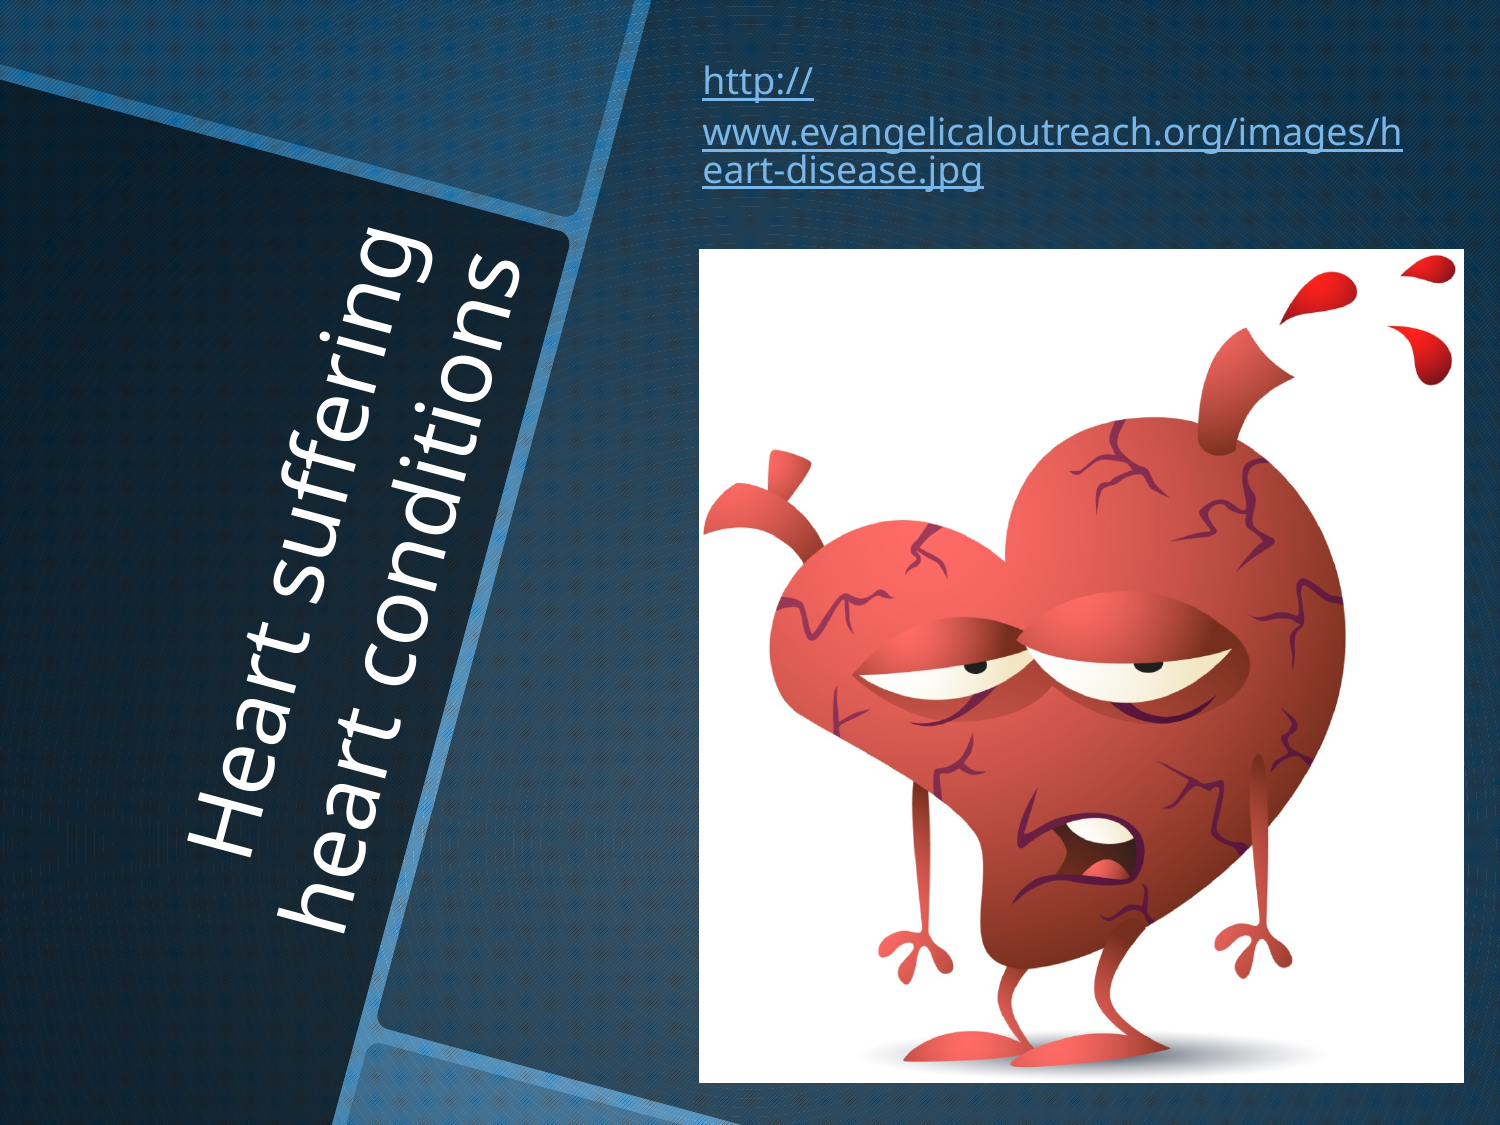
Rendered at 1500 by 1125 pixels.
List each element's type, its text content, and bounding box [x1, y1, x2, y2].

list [699, 249, 1464, 1084]
title Heart suffering heart conditions [69, 181, 554, 1056]
text_box http://www.evangelicaloutreach.org/images/heart-disease.jpg [687, 49, 1425, 212]
